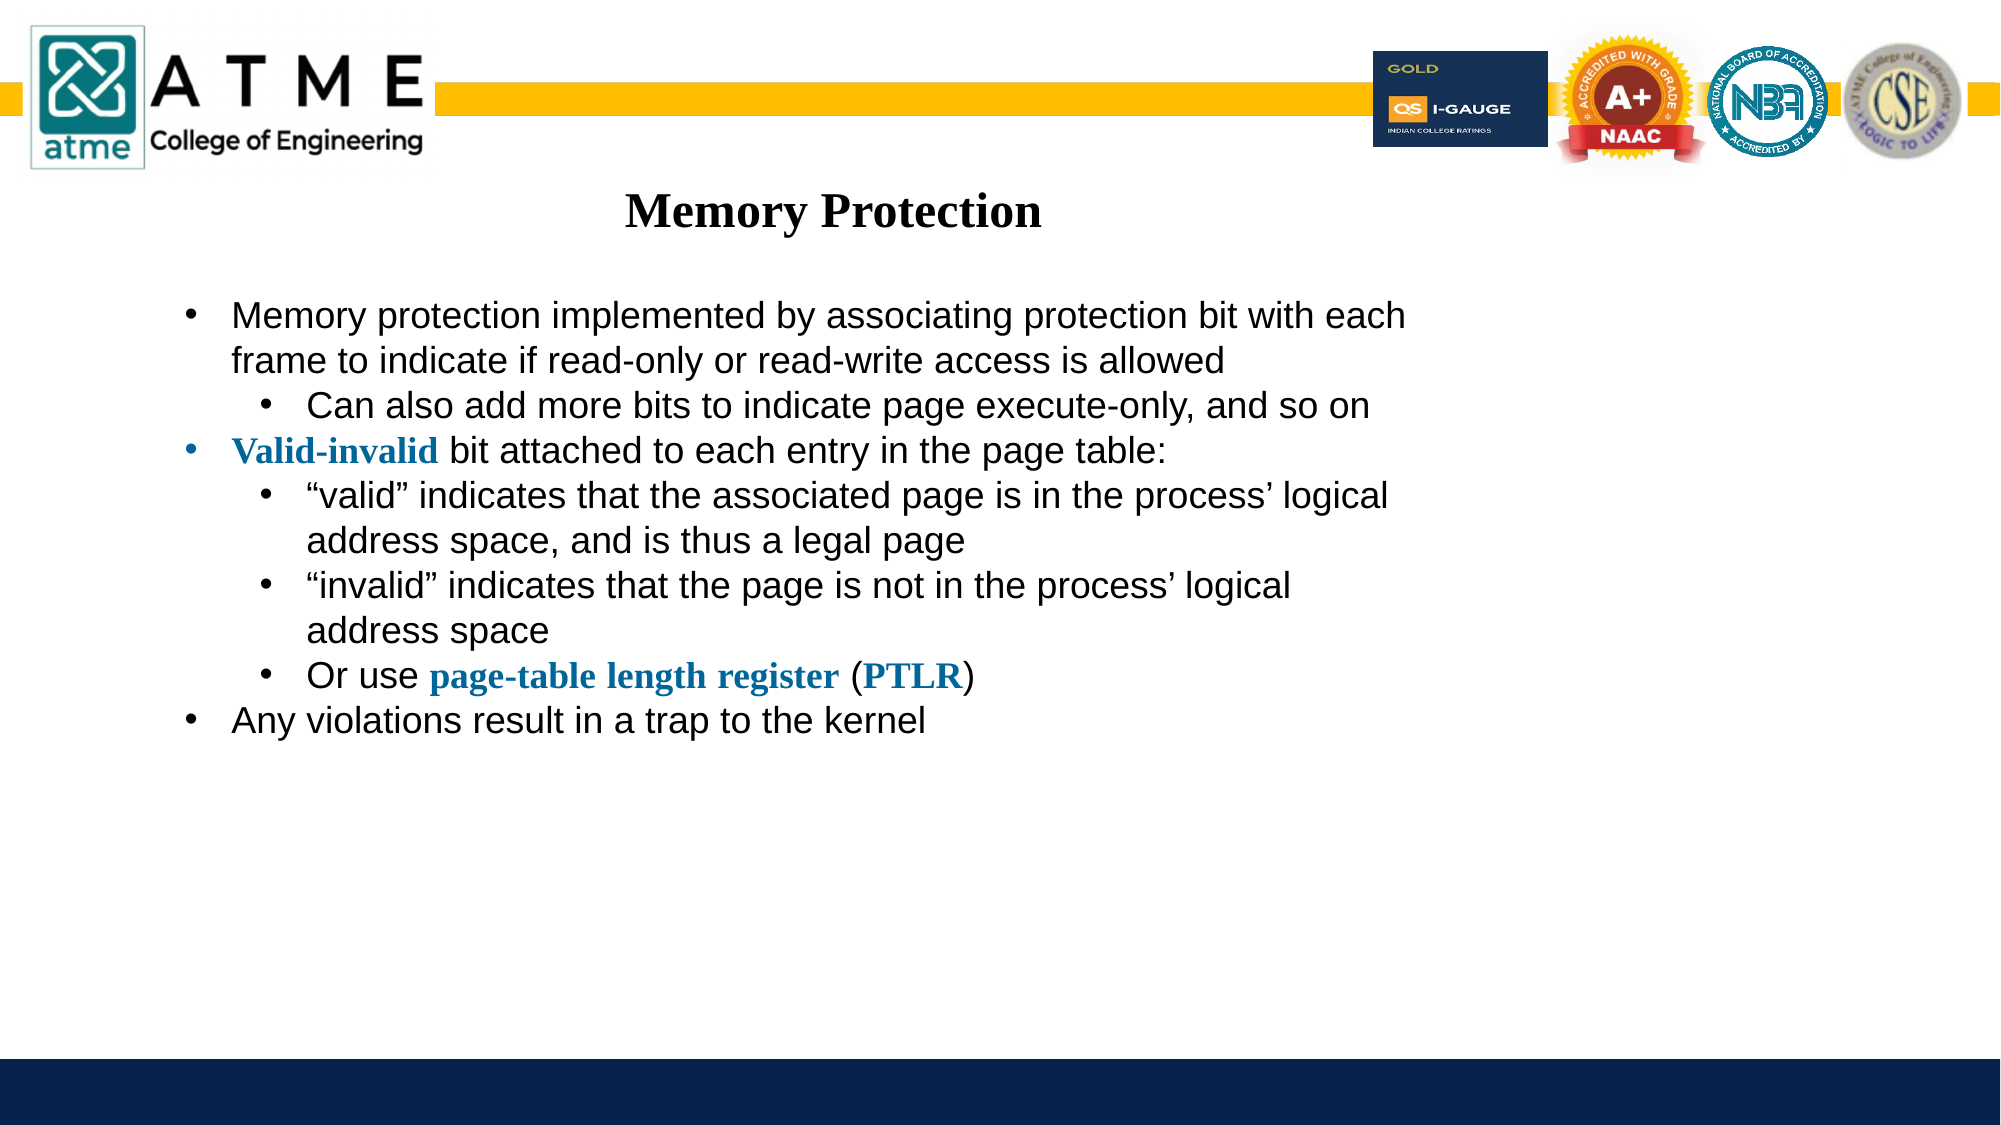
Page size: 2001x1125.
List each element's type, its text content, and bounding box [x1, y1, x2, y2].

title Memory Protection [610, 170, 1961, 265]
list Memory protection implemented by associating protection bit with each frame to indicate if read-only or read-write access is allowed Can also add more bits to indicate page execute-only, and so on Valid-invalid bit attached to each entry in the page table: “valid” indicates that the associated page is in the process’ logical address space, and is thus a legal page “invalid” indicates that the page is not in the process’ logical address space Or use page-table length register (PTLR) Any violations result in a trap to the kernel [169, 283, 1425, 1017]
picture [22, 15, 435, 178]
picture [1373, 20, 1828, 170]
picture [0, 1059, 2001, 1125]
picture [1840, 26, 1968, 176]
